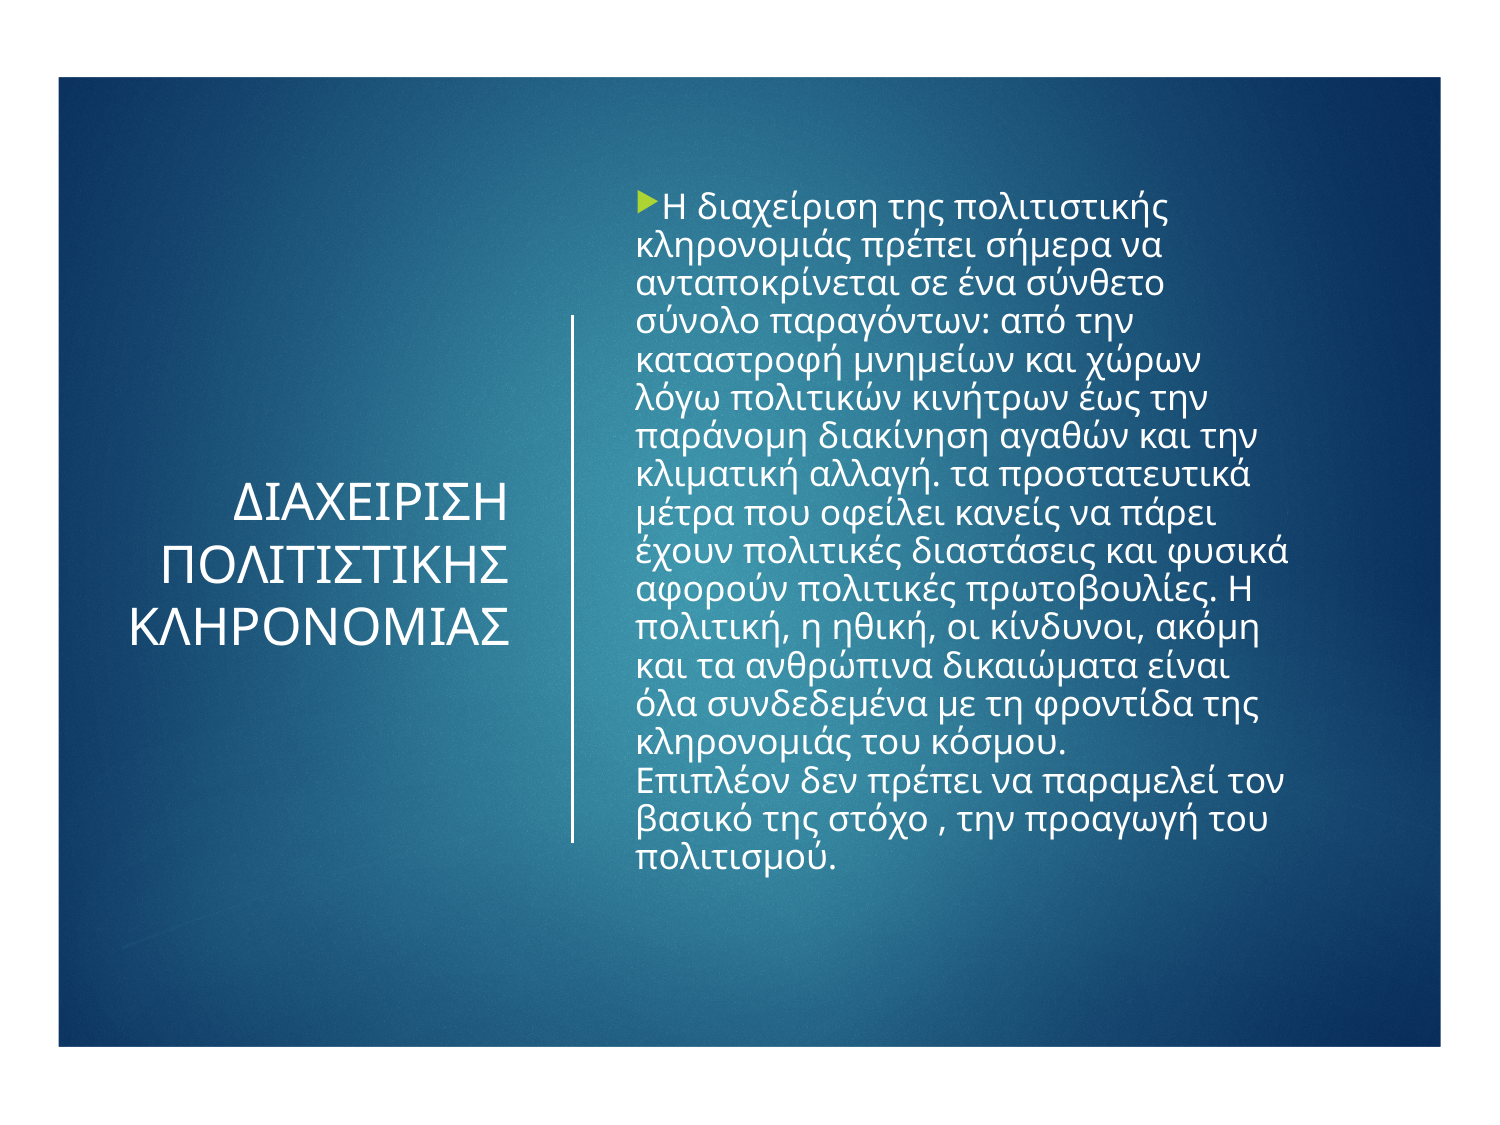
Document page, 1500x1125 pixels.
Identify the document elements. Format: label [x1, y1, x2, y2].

text_box [0, 0, 1500, 1125]
